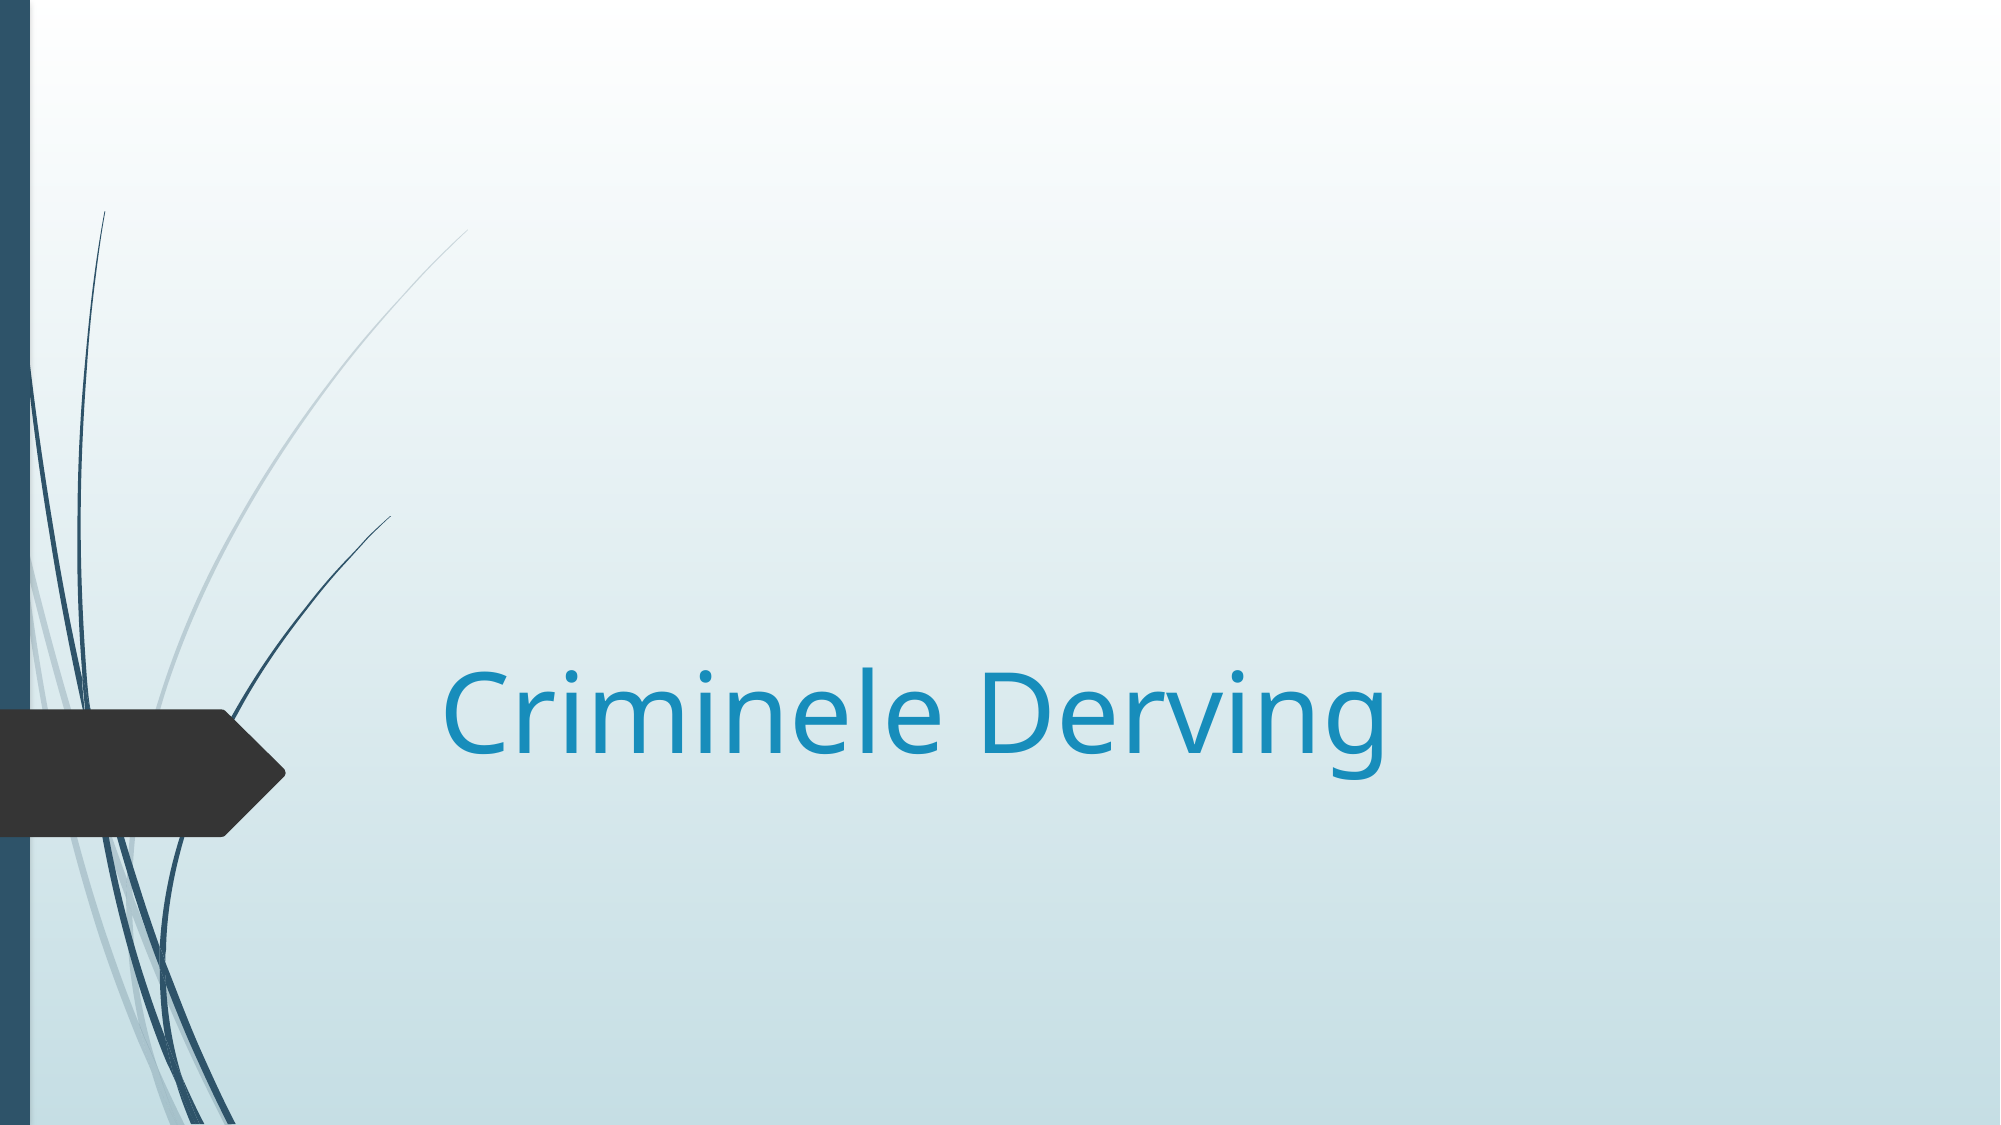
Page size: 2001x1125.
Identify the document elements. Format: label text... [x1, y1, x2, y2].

title Criminele Derving [424, 412, 1888, 784]
